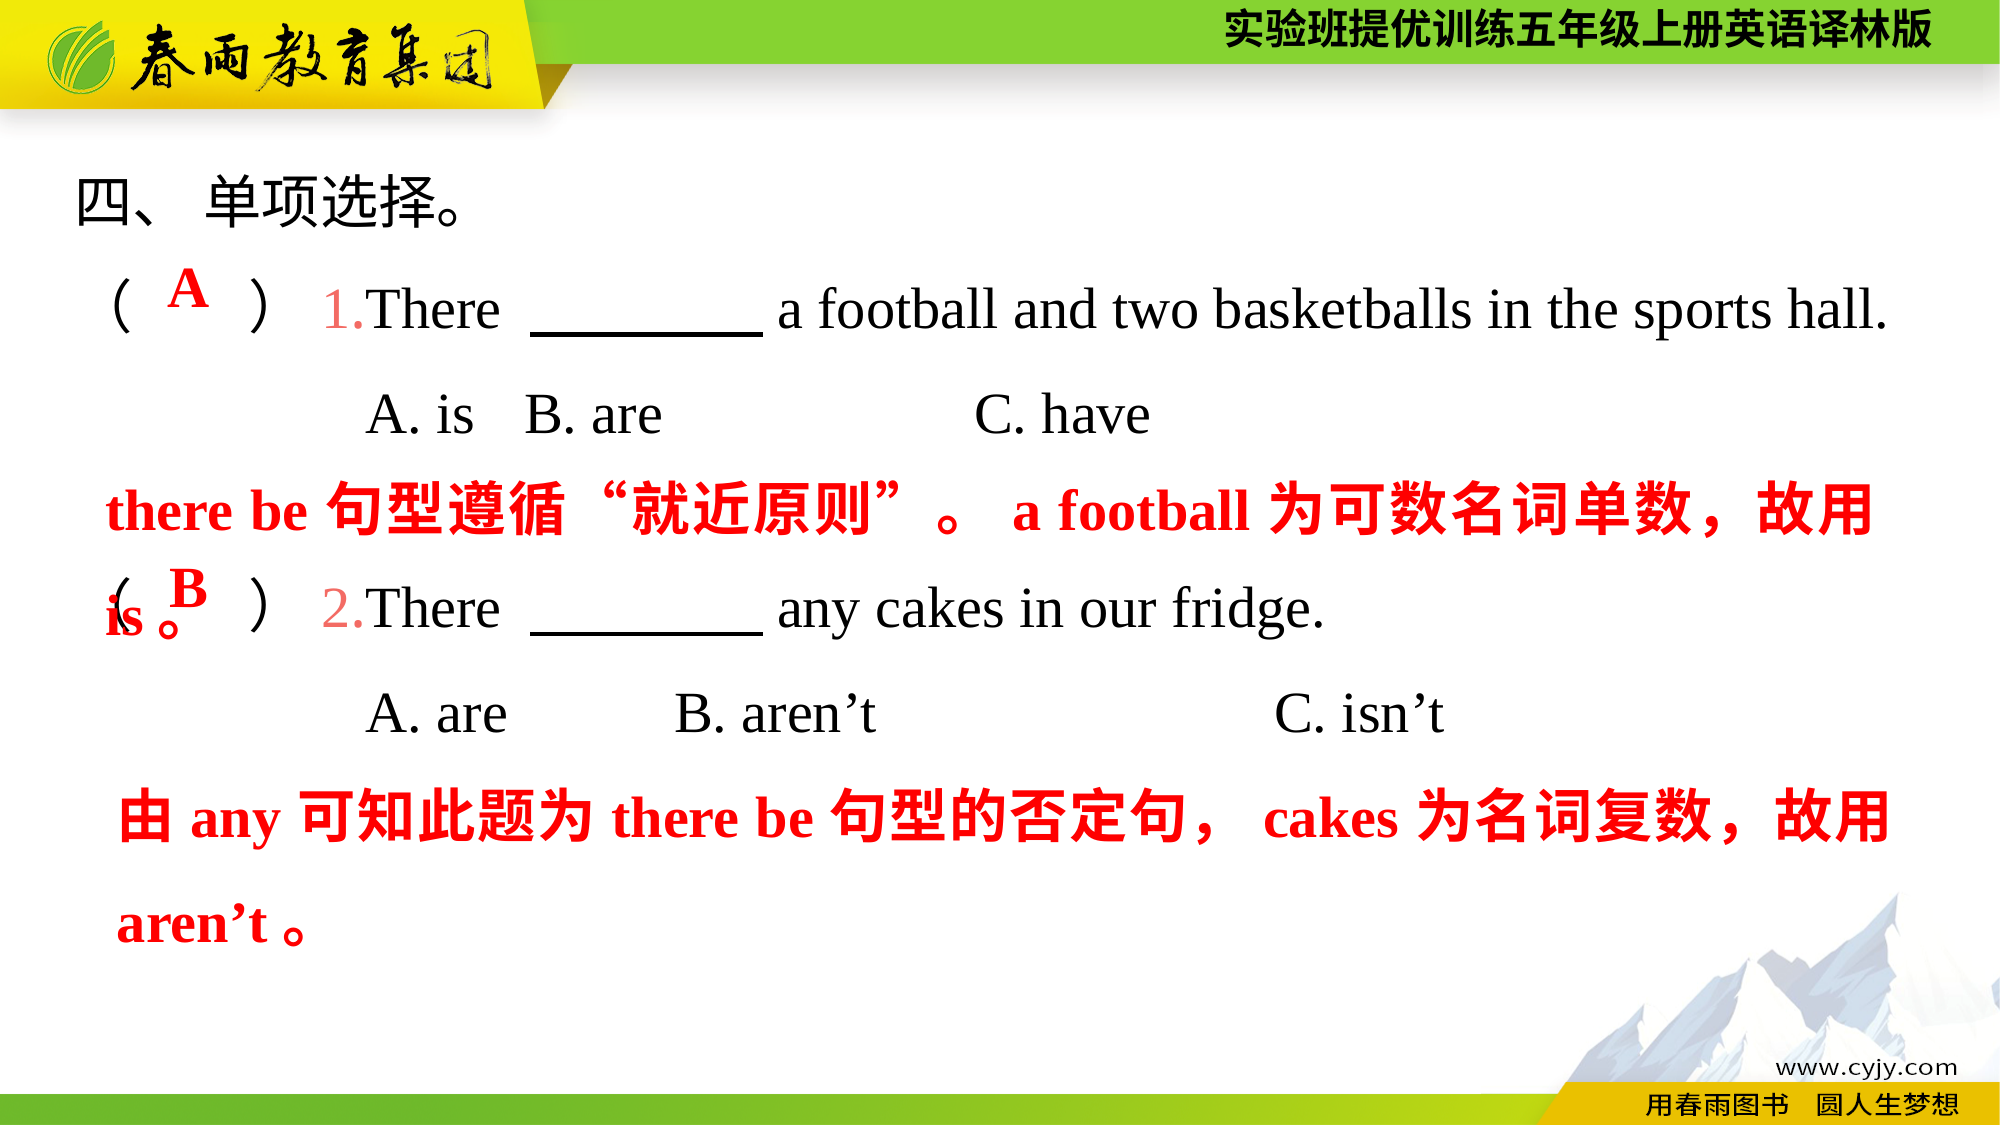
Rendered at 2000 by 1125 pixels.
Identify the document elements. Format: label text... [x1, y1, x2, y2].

text_box 由any可知此题为there be句型的否定句，cakes为名词复数，故用aren’t。 [102, 736, 1922, 962]
text_box A [153, 242, 225, 327]
text_box there be句型遵循“就近原则”。a football为可数名词单数，故用is。 [90, 429, 1905, 655]
picture [0, 0, 2000, 1125]
list 四、 单项选择。 （ ）1.There a football and two basketballs in the sports hall. A. is B. are C. have （ ）2.There any cakes in our fridge. A. are B. aren’t C. isn’t [59, 122, 1944, 759]
text_box B [154, 541, 224, 627]
